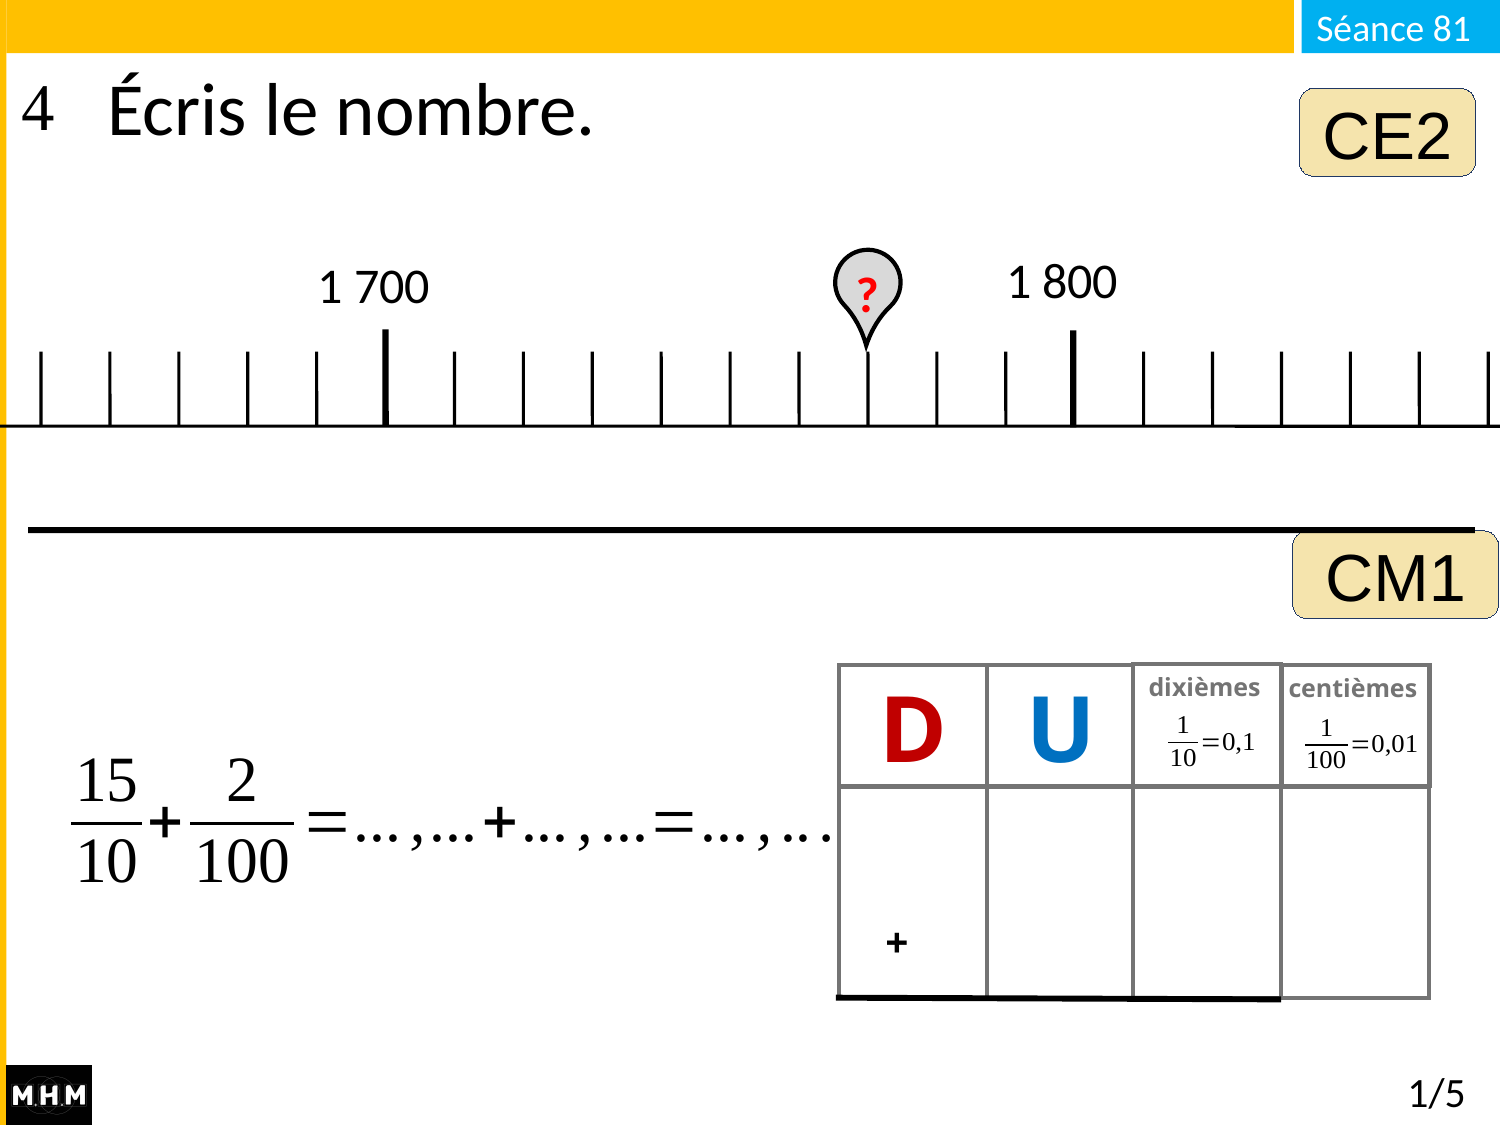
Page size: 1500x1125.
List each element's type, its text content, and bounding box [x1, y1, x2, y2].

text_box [0, 329, 1500, 428]
text_box CM1 [1292, 530, 1499, 619]
text_box CE2 [1299, 88, 1476, 177]
text_box [833, 261, 840, 304]
text_box 1 700 [303, 246, 468, 321]
text_box ? [840, 254, 914, 326]
picture [6, 1065, 92, 1125]
title Écris le nombre. [92, 29, 1387, 192]
list 1/5 [1373, 1064, 1500, 1125]
text_box [847, 247, 888, 254]
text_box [838, 663, 1430, 999]
text_box 1 800 [991, 241, 1144, 317]
